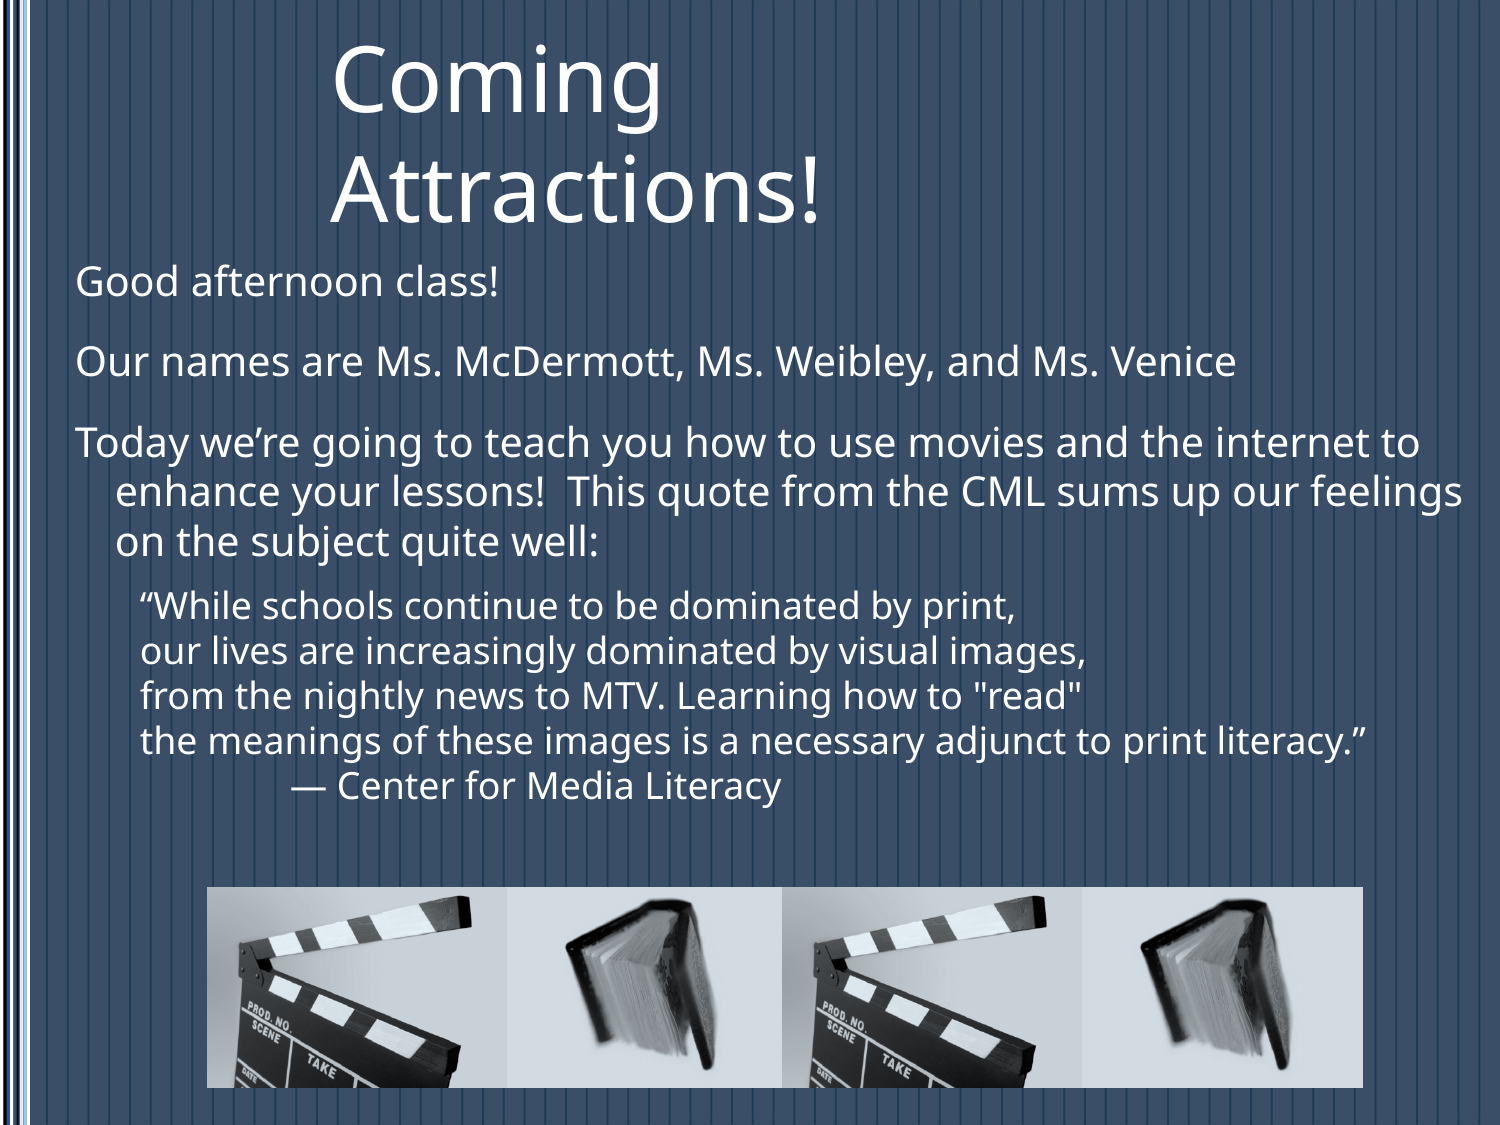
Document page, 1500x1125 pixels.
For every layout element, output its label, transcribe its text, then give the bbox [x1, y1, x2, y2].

text_box “While schools continue to be dominated by print, our lives are increasingly dominated by visual images, from the nightly news to MTV. Learning how to "read" the meanings of these images is a necessary adjunct to print literacy.” — Center for Media Literacy [124, 574, 1463, 860]
picture [207, 887, 1363, 1088]
list Good afternoon class! Our names are Ms. McDermott, Ms. Weibley, and Ms. Venice Today we’re going to teach you how to use movies and the internet to enhance your lessons! This quote from the CML sums up our feelings on the subject quite well: [39, 224, 1500, 1000]
title Coming Attractions! [300, 37, 1200, 224]
